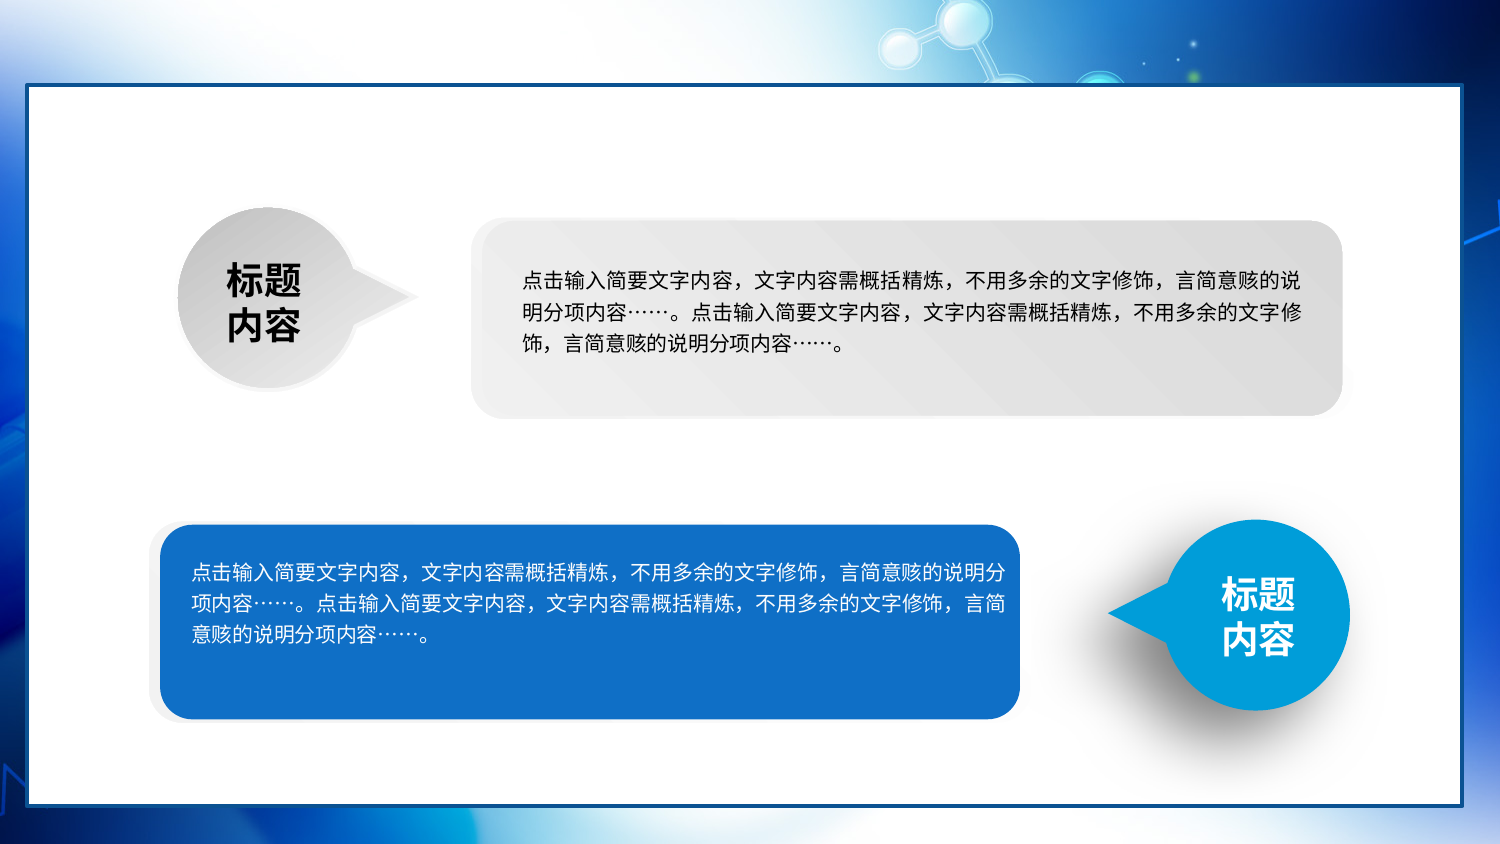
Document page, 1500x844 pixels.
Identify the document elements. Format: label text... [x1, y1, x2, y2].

text_box 标题 内容 [192, 257, 196, 348]
text_box 标题 内容 [1187, 570, 1331, 662]
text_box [148, 521, 1032, 723]
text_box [201, 175, 391, 421]
text_box [1105, 517, 1353, 713]
picture [0, 0, 1500, 844]
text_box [470, 217, 1354, 419]
